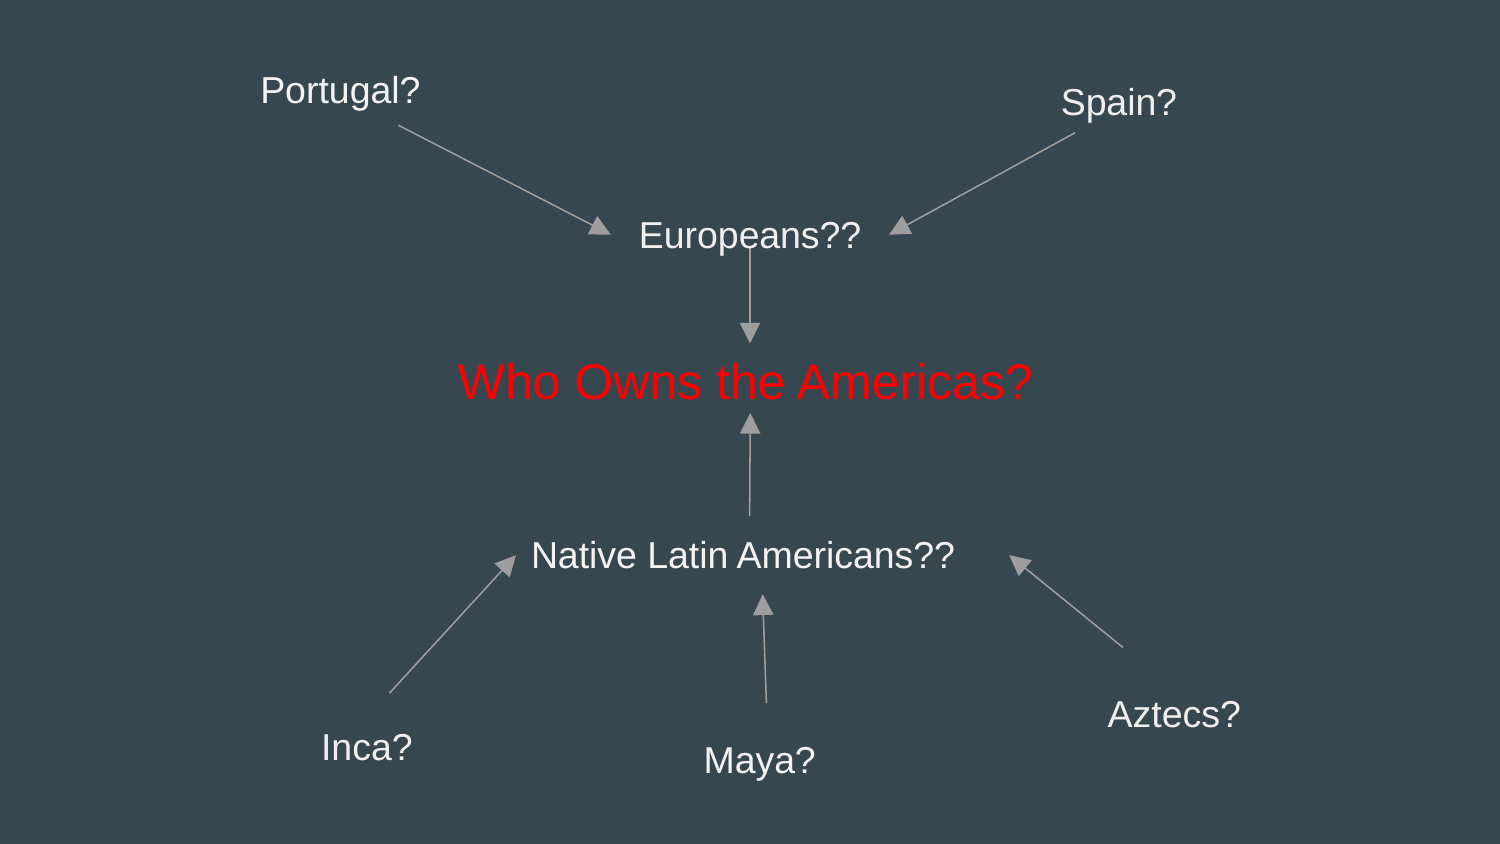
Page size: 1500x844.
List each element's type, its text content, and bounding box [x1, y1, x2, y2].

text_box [398, 124, 612, 235]
text_box Spain? [1045, 63, 1269, 112]
text_box Maya? [688, 720, 841, 769]
text_box Portugal? [245, 50, 468, 99]
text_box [762, 594, 767, 704]
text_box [1008, 554, 1124, 648]
text_box Who Owns the Americas? [442, 334, 1058, 413]
text_box Native Latin Americans?? [516, 516, 1010, 595]
text_box Europeans?? [610, 195, 890, 274]
text_box Inca? [306, 708, 479, 757]
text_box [389, 554, 517, 694]
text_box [888, 132, 1076, 235]
text_box Aztecs? [1092, 675, 1328, 724]
